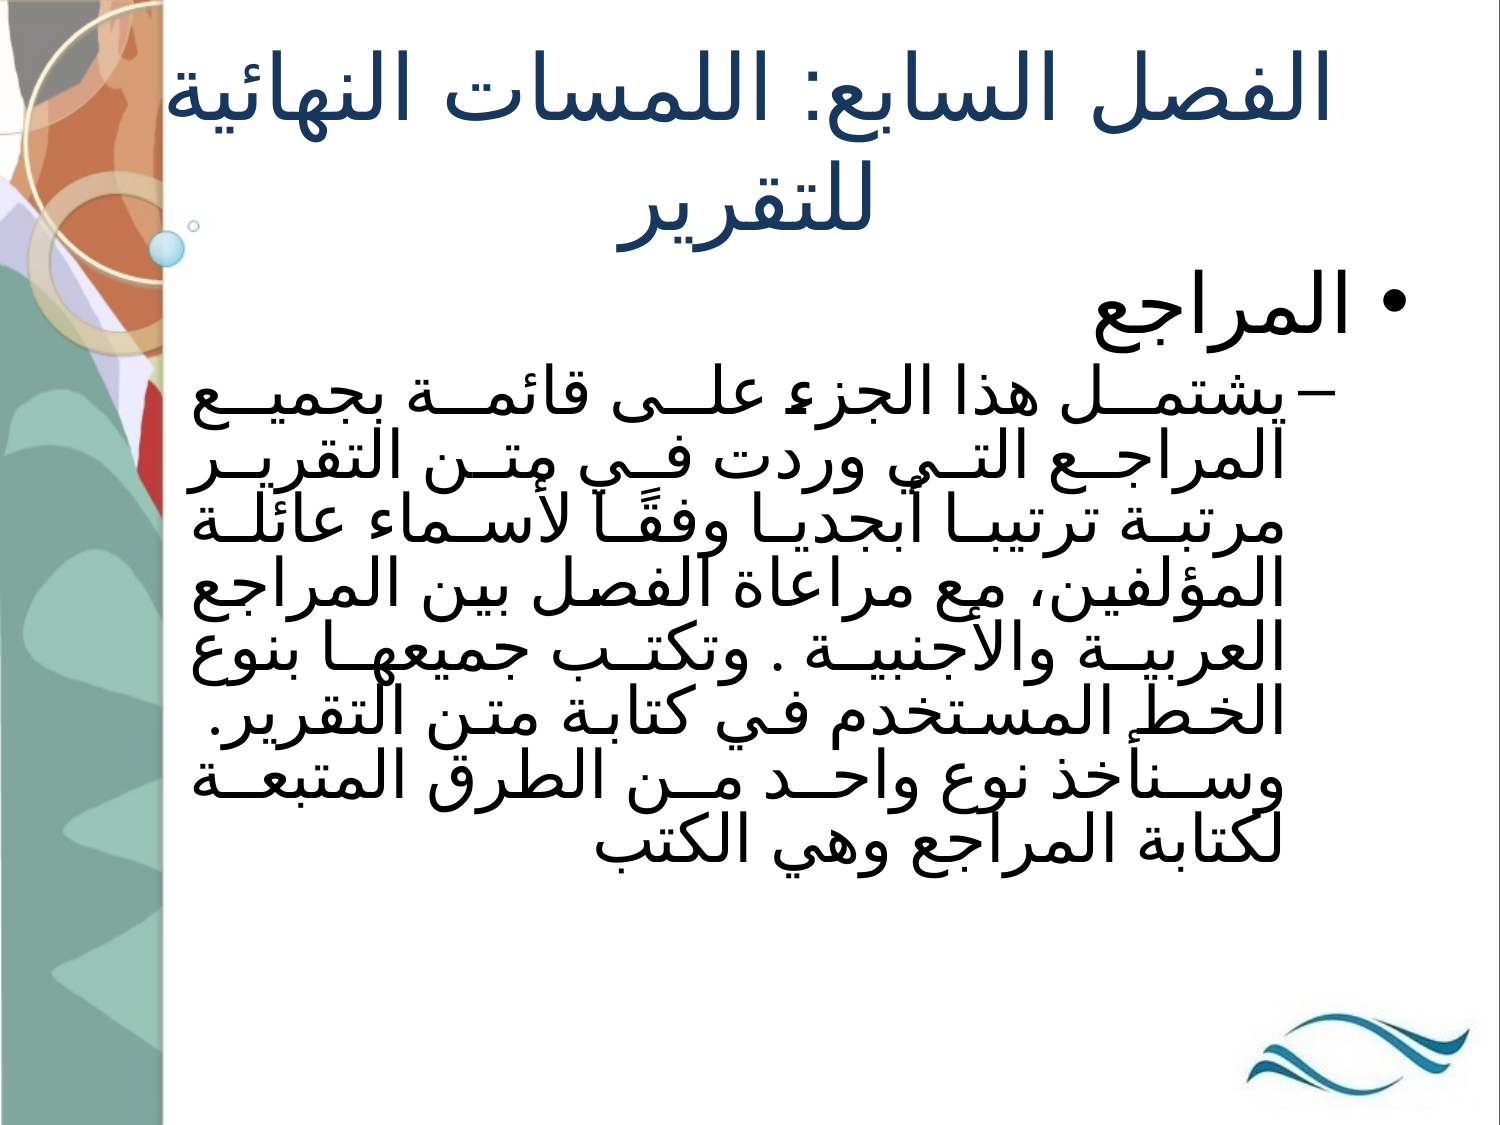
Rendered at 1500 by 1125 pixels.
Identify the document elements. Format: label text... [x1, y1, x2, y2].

title الفصل السابع: اللمسات النهائية للتقرير [74, 44, 1426, 233]
picture [0, 0, 1500, 1125]
list المراجع يشتمل هذا الجزء على قائمة بجميع المراجع التي وردت في متن التقرير مرتبة ترتيبا أبجديا وفقًا لأسماء عائلة المؤلفين، مع مراعاة الفصل بين المراجع العربية والأجنبية . وتكتب جميعها بنوع الخط المستخدم في كتابة متن التقرير. وسنأخذ نوع واحد من الطرق المتبعة لكتابة المراجع وهي الكتب [174, 262, 1426, 1006]
